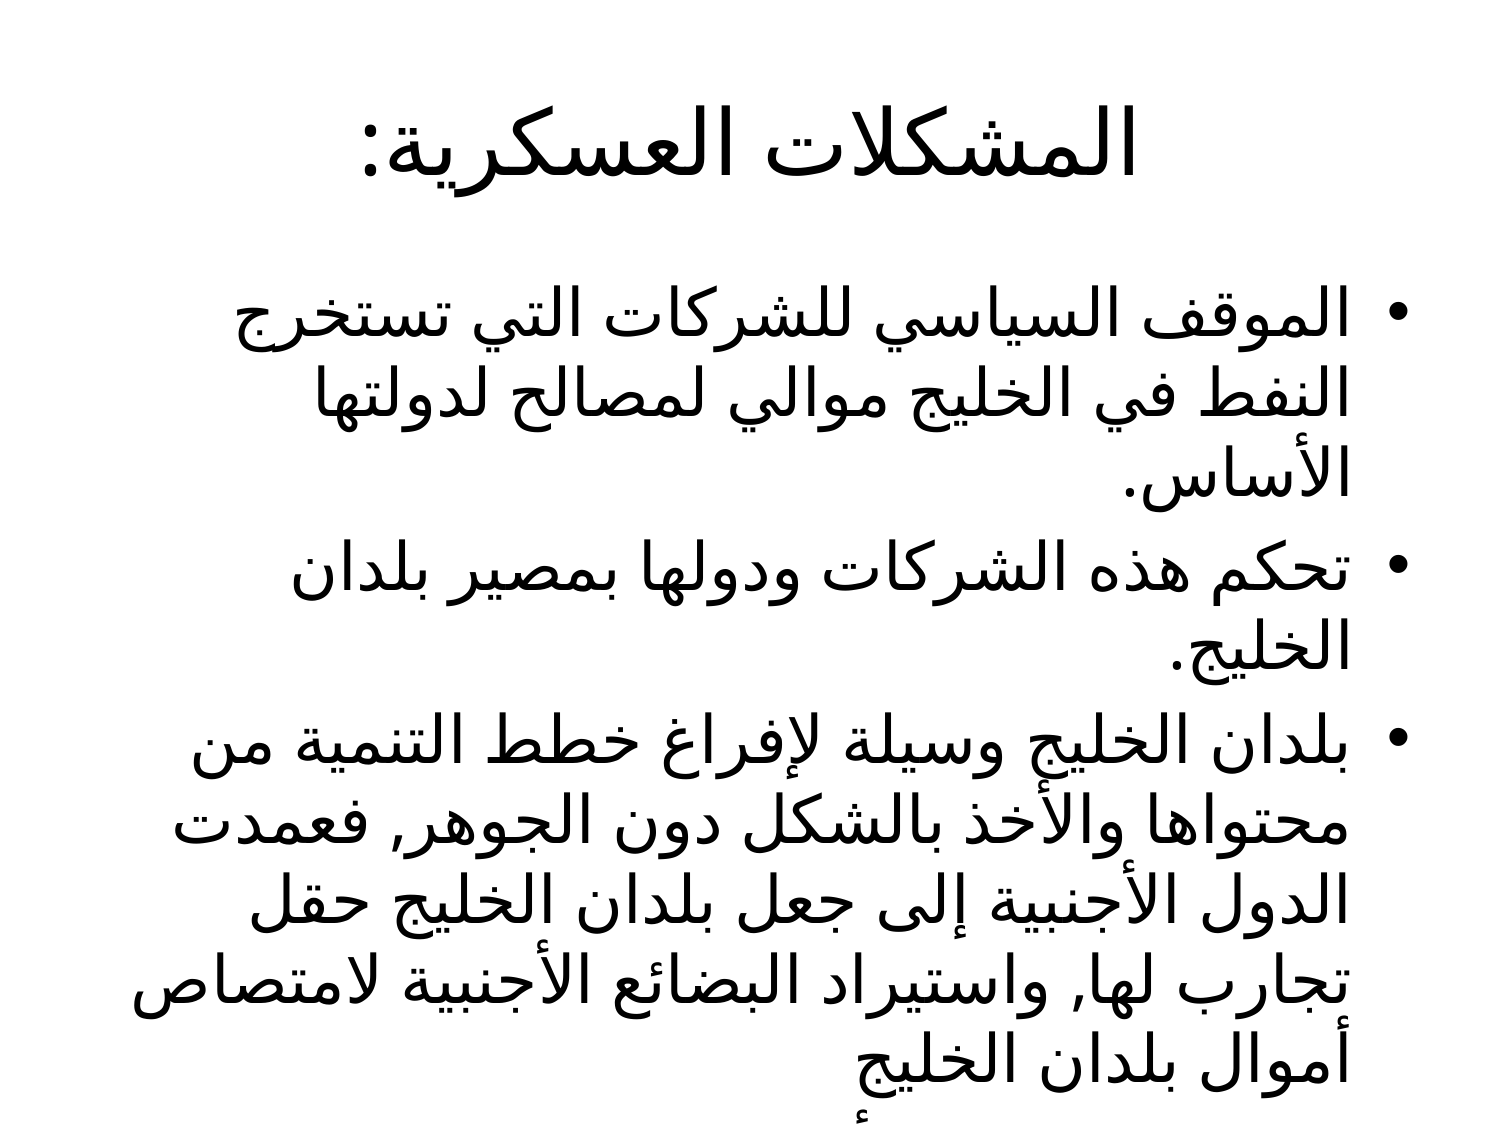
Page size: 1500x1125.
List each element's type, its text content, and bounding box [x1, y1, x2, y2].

title المشكلات العسكرية: [75, 45, 1425, 233]
list الموقف السياسي للشركات التي تستخرج النفط في الخليج موالي لمصالح لدولتها الأساس. تحكم هذه الشركات ودولها بمصير بلدان الخليج. بلدان الخليج وسيلة لإفراغ خطط التنمية من محتواها والأخذ بالشكل دون الجوهر, فعمدت الدول الأجنبية إلى جعل بلدان الخليج حقل تجارب لها, واستيراد البضائع الأجنبية لامتصاص أموال بلدان الخليج وجود هذه العمالة أشبه بالزحف السلمي الذي يلتهم المنطقة.. [75, 262, 1425, 1005]
